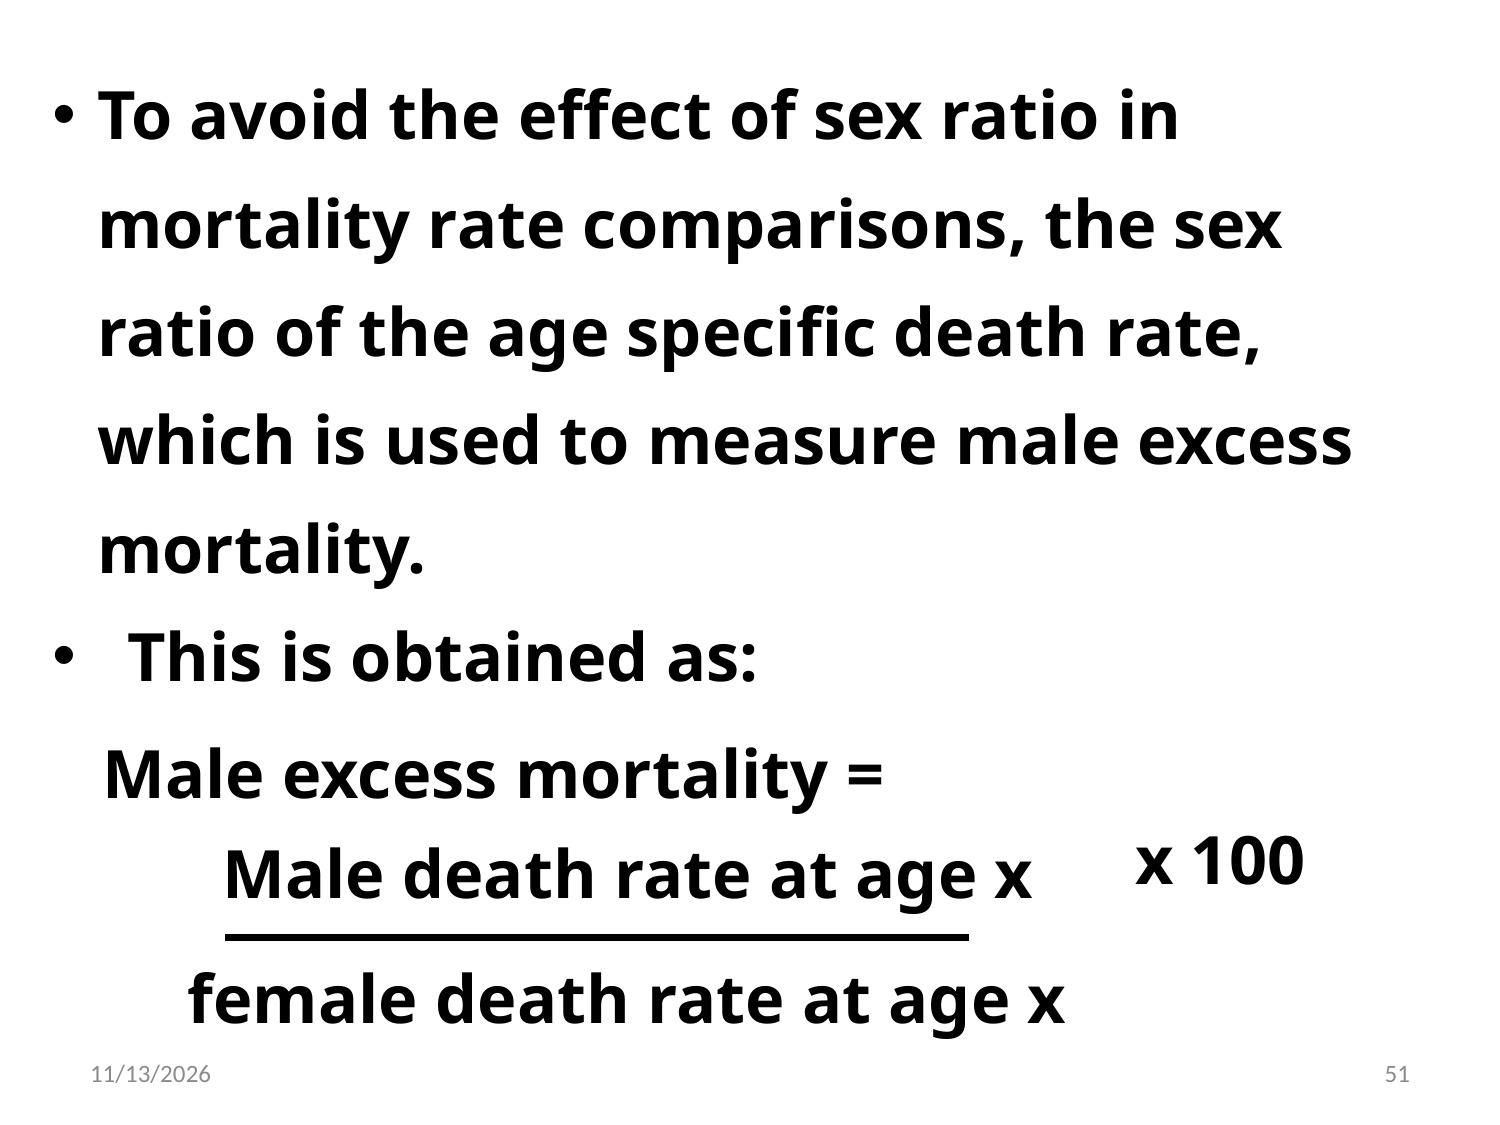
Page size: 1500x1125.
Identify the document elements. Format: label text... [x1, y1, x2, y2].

text_box Male death rate at age x [207, 824, 1049, 920]
text_box Male excess mortality = [87, 724, 900, 820]
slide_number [75, 1042, 425, 1103]
text_box To avoid the effect of sex ratio in mortality rate comparisons, the sex ratio of the age specific death rate, which is used to measure male excess mortality. This is obtained as: [37, 37, 1463, 702]
text_box female death rate at age x [173, 949, 1083, 1045]
text_box x 100 [1120, 810, 1321, 906]
slide_number 51 [1074, 1042, 1425, 1103]
